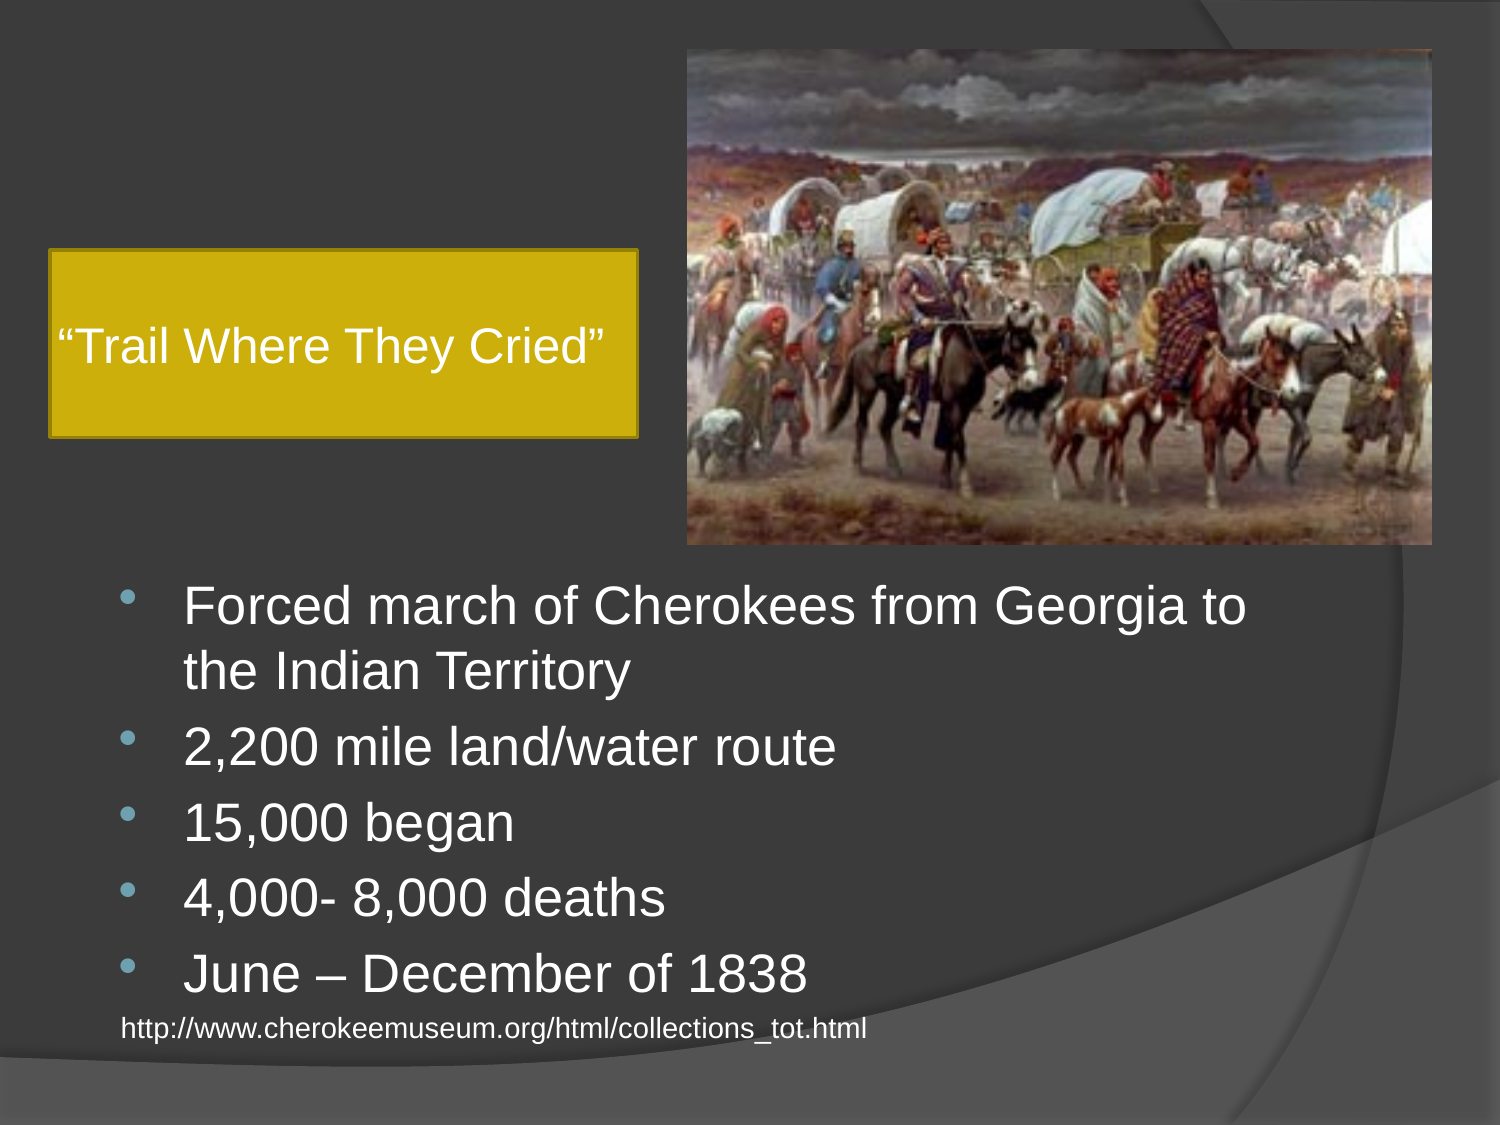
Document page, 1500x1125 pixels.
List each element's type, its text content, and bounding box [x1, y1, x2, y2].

title “Trail Where They Cried” [48, 248, 639, 439]
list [687, 49, 1432, 546]
list Forced march of Cherokees from Georgia to the Indian Territory 2,200 mile land/water route 15,000 began 4,000- 8,000 deaths June – December of 1838 http://www.cherokeemuseum.org/html/collections_tot.html [99, 562, 1313, 1088]
